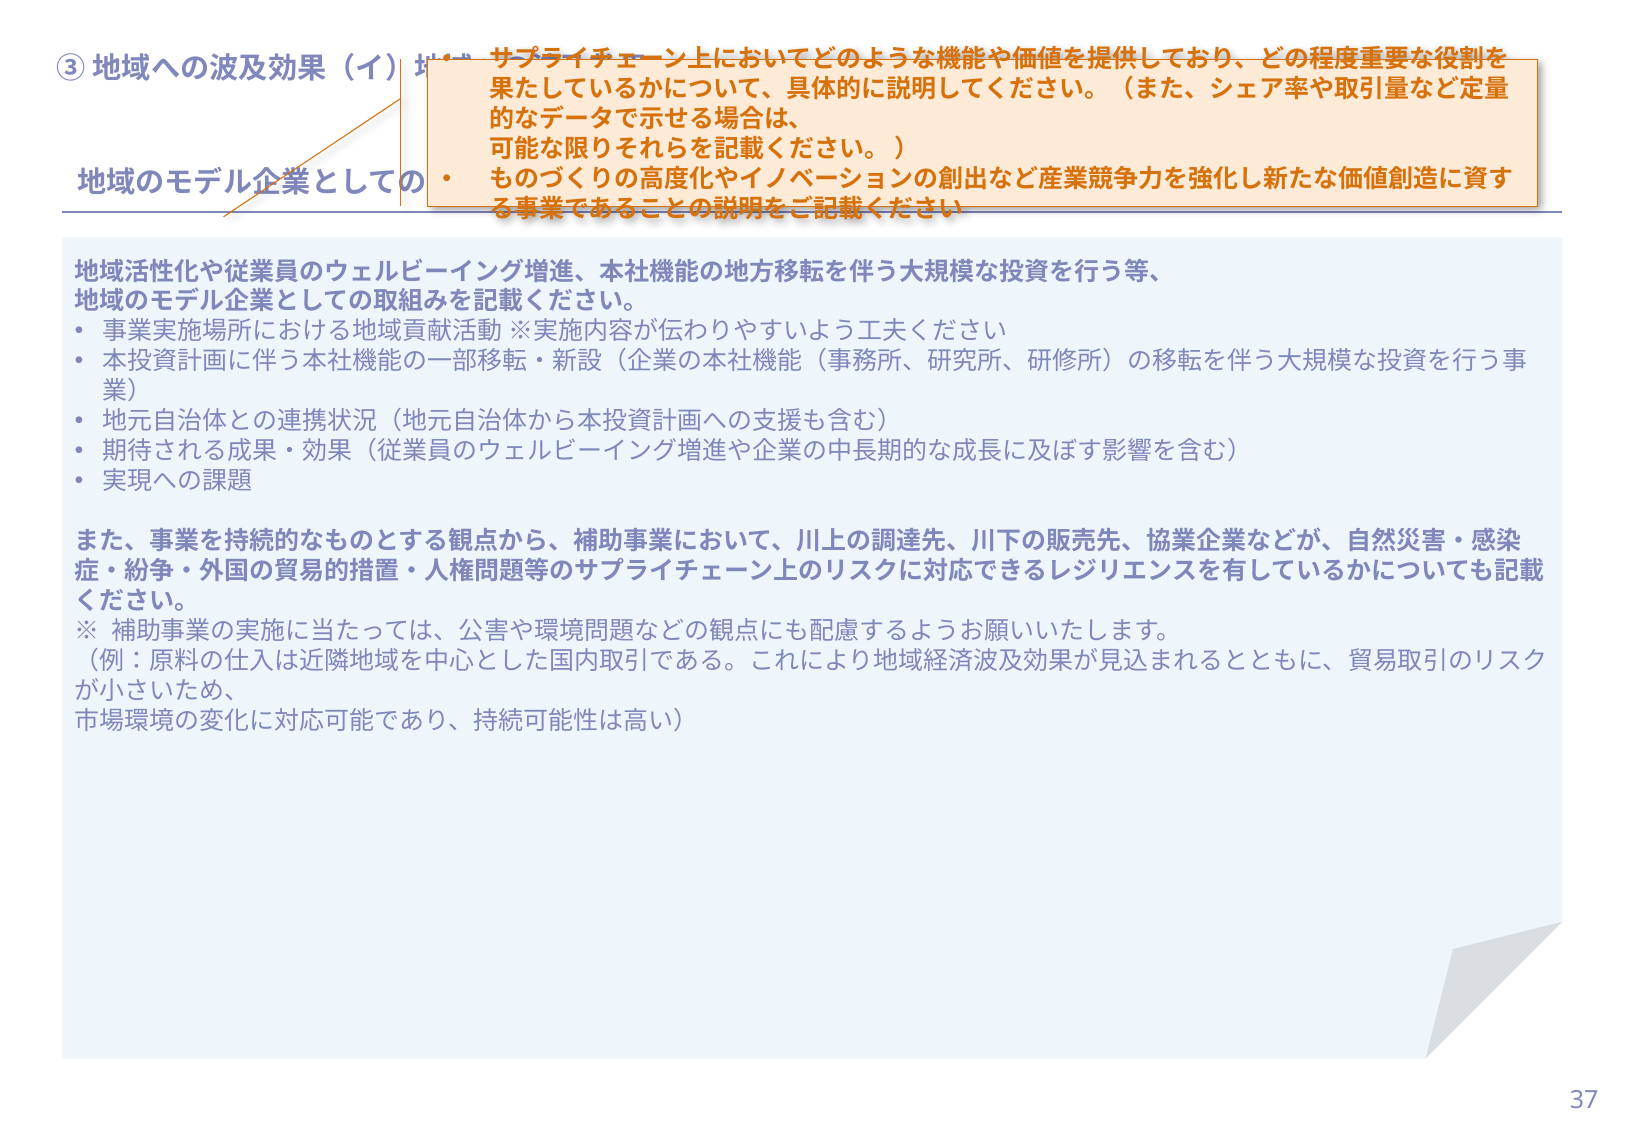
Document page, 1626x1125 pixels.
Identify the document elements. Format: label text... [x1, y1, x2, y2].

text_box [62, 149, 1563, 213]
text_box [0, 0, 1625, 1125]
text_box サプライチェーン上においてどのような機能や価値を提供しており、どの程度重要な役割を果たしているかについて、具体的に説明してください。（また、シェア率や取引量など定量的なデータで示せる場合は、 可能な限りそれらを記載ください。 ） ものづくりの高度化やイノベーションの創出など産業競争力を強化し新たな価値創造に資する事業であることの説明をご記載ください [427, 59, 1538, 149]
